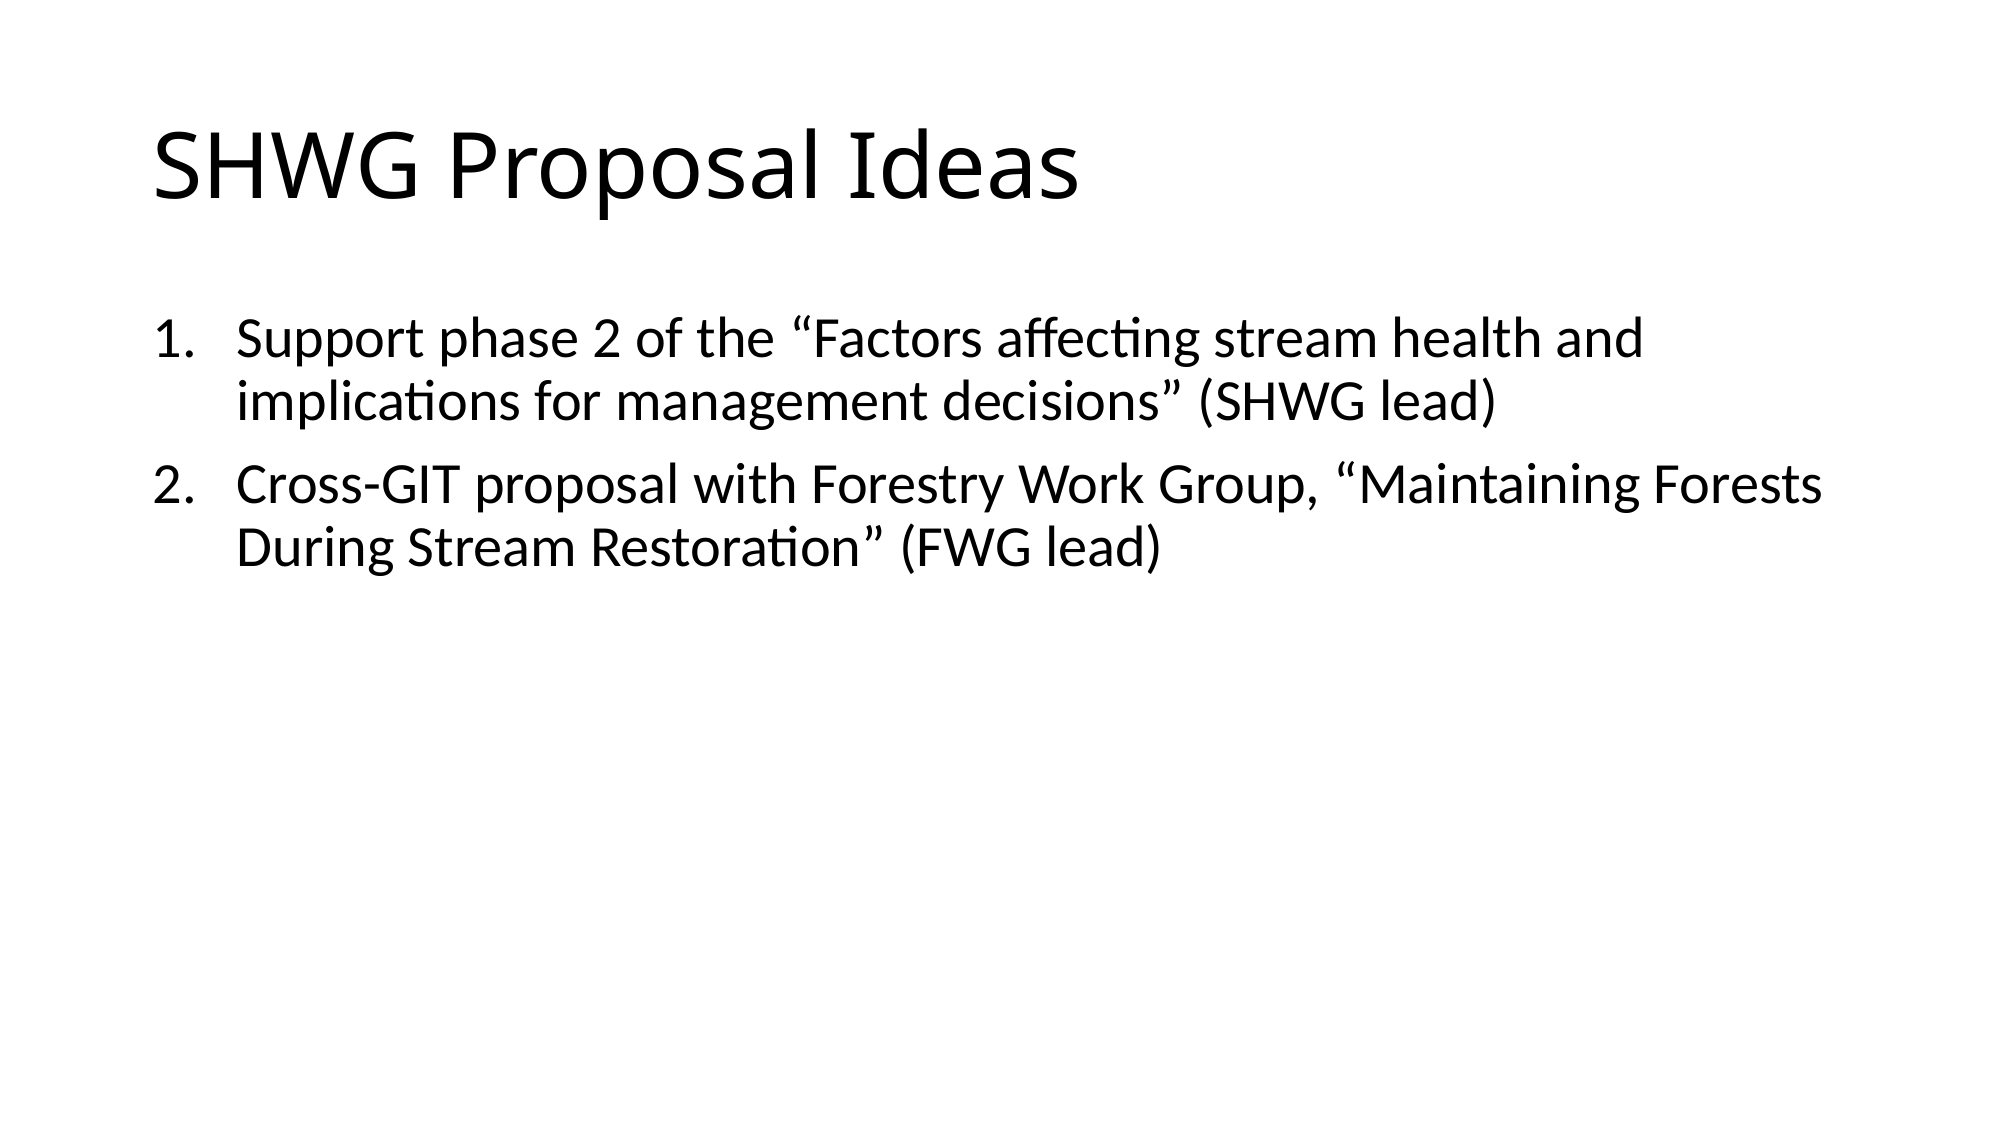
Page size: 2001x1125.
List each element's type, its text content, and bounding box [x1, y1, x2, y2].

title SHWG Proposal Ideas [137, 59, 1863, 278]
list Support phase 2 of the “Factors affecting stream health and implications for management decisions” (SHWG lead) Cross-GIT proposal with Forestry Work Group, “Maintaining Forests During Stream Restoration” (FWG lead) [137, 299, 1863, 1014]
